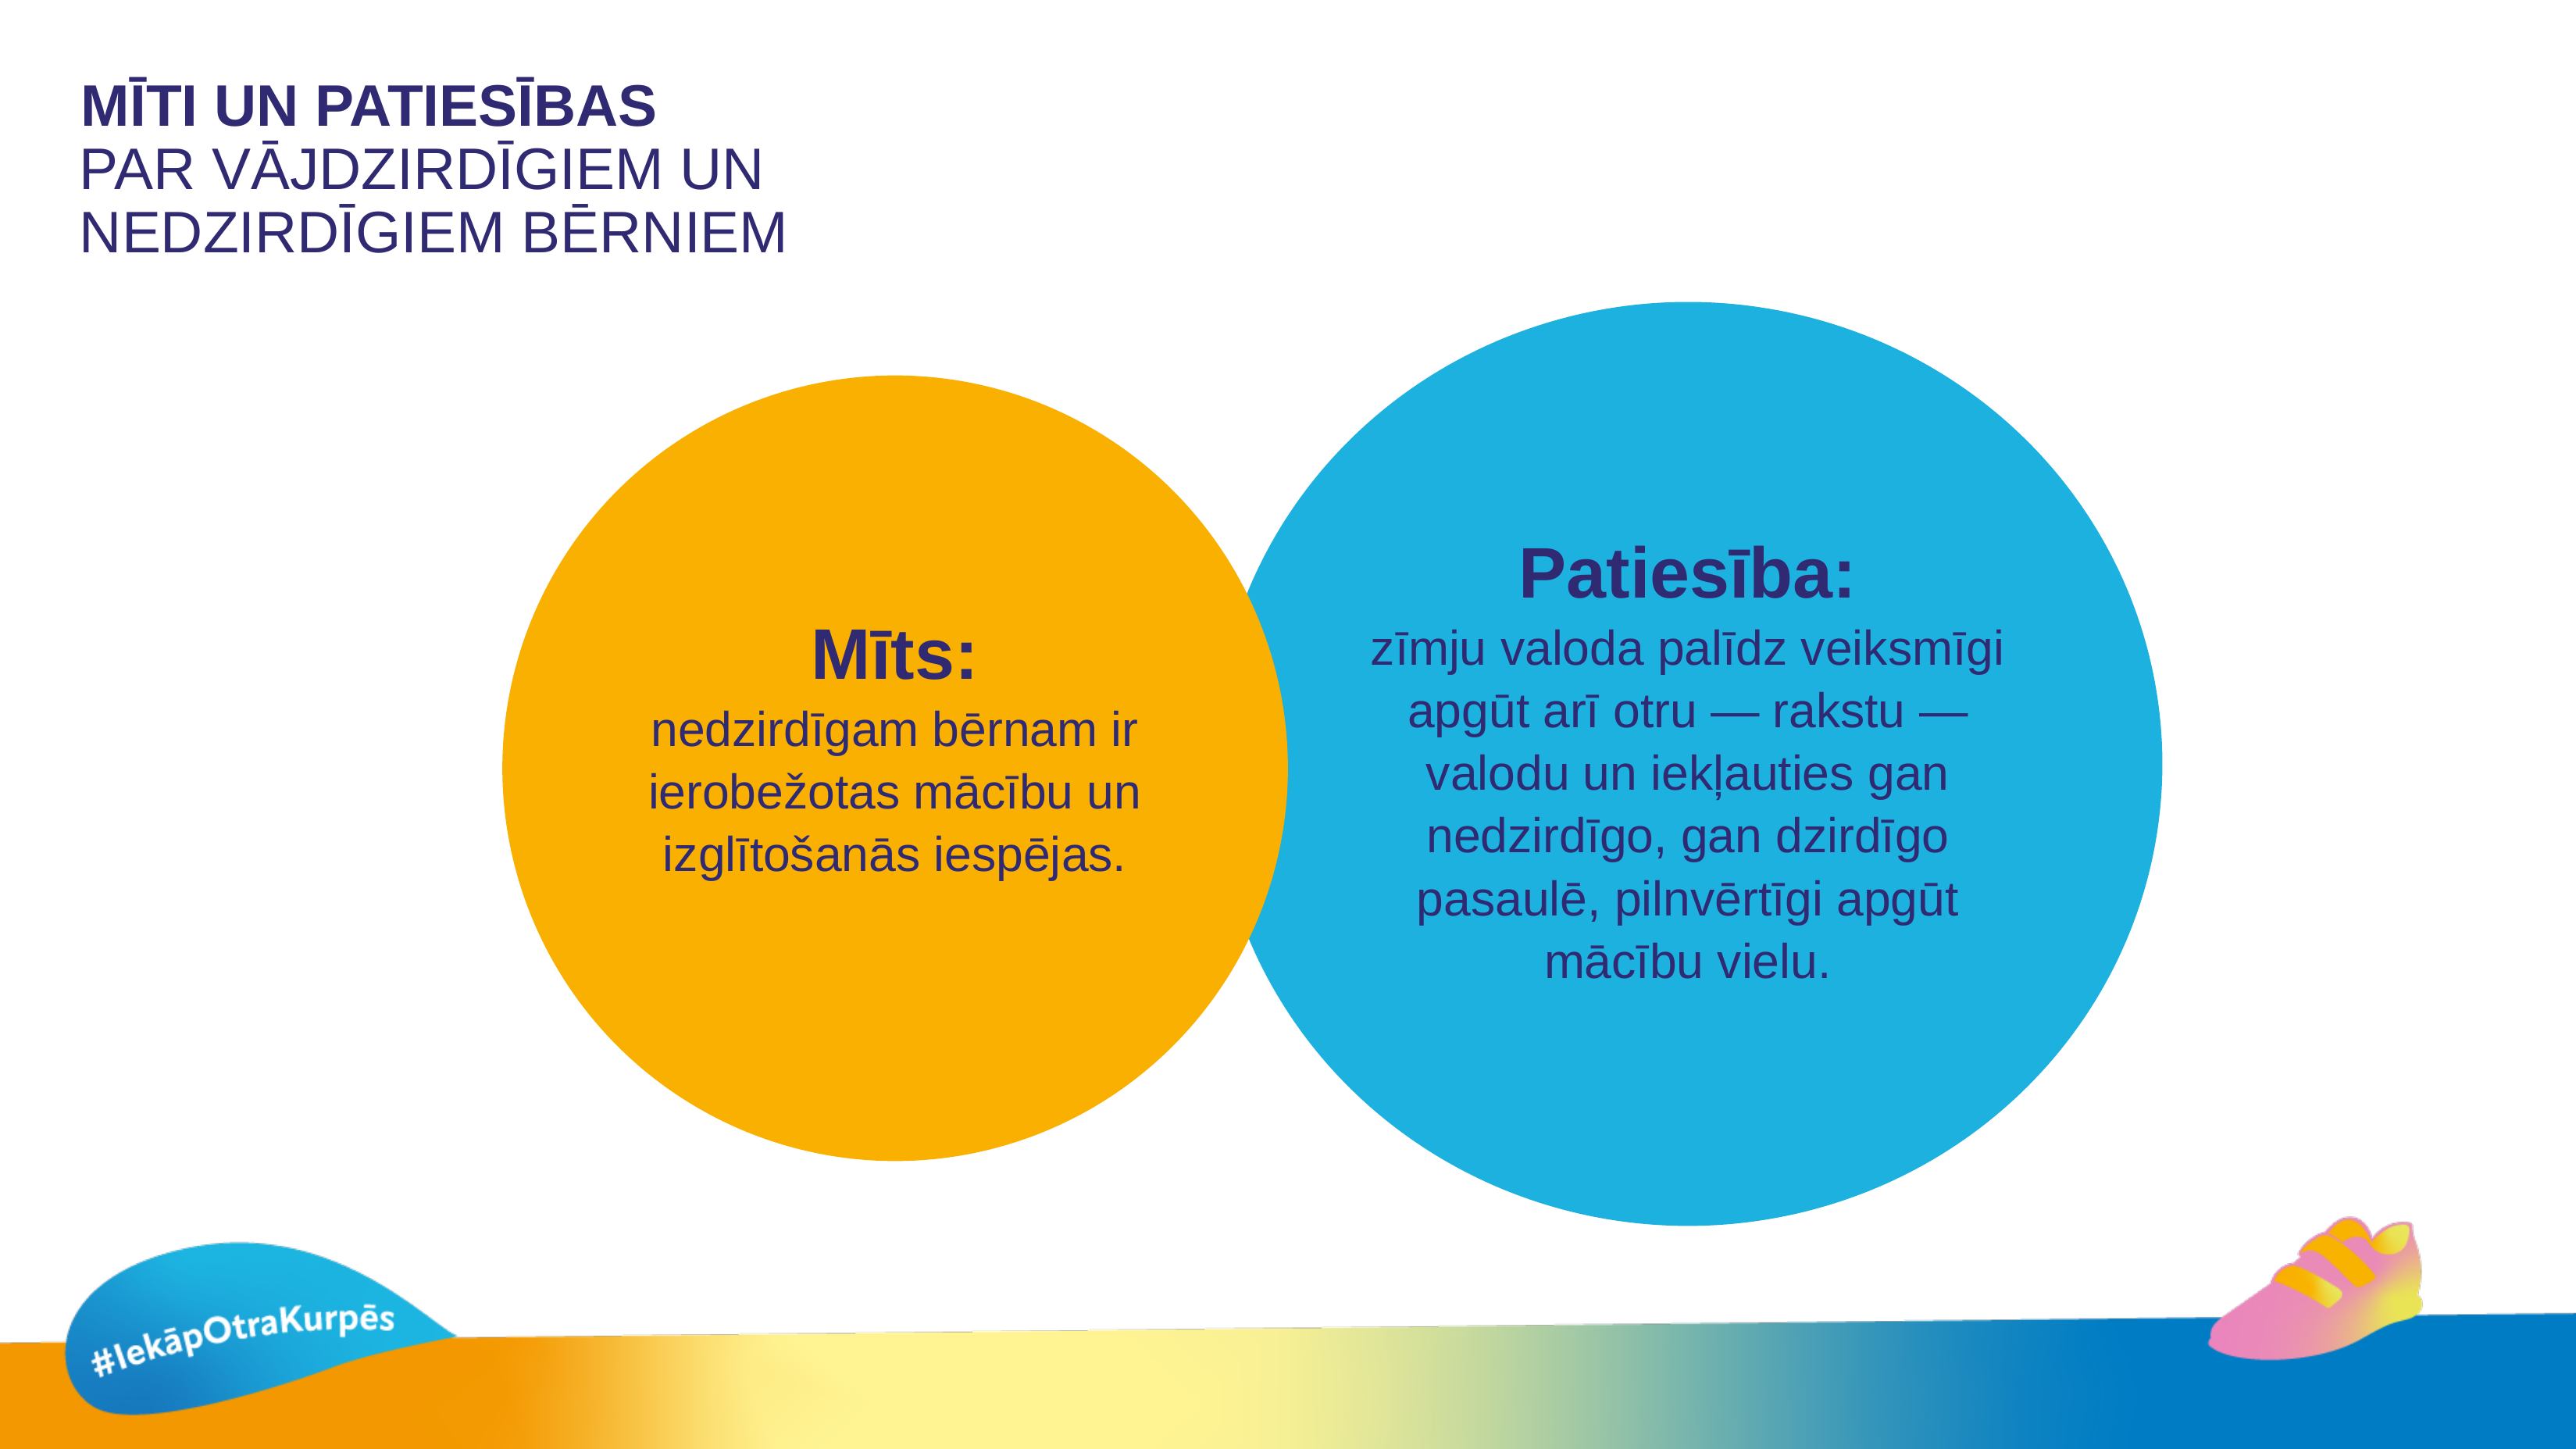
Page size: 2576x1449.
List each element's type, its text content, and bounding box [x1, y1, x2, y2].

picture [0, 1144, 2576, 1449]
text_box Patiesība: zīmju valoda palīdz veiksmīgi apgūt arī otru — rakstu — valodu un iekļauties gan nedzirdīgo, gan dzirdīgo pasaulē, pilnvērtīgi apgūt mācību vielu. [1337, 514, 2039, 994]
text_box Mīts: nedzirdīgam bērnam ir ierobežotas mācību un izglītošanās iespējas. [578, 595, 1211, 886]
title MĪTI UN PATIESĪBAS PAR VĀJDZIRDĪGIEM UN NEDZIRDĪGIEM BĒRNIEM [79, 74, 1208, 274]
text_box [502, 375, 1288, 1142]
text_box [1247, 302, 2163, 1142]
